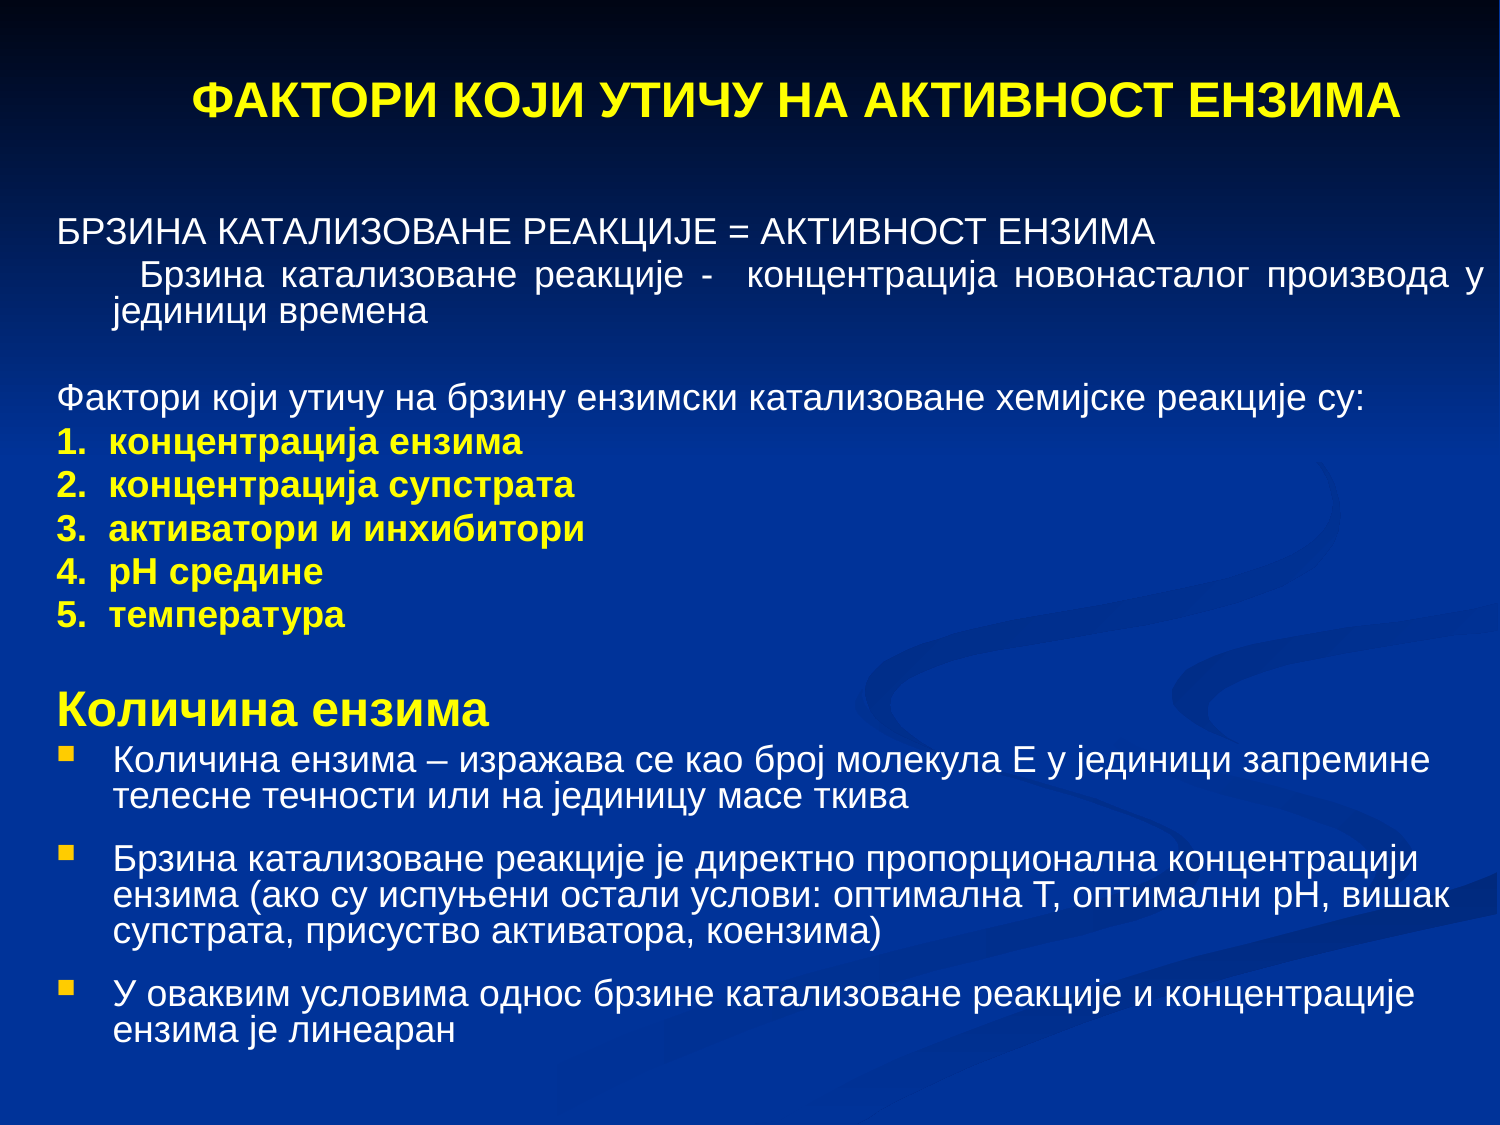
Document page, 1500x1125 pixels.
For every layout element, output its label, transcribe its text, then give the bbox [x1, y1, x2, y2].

title ФАКТОРИ КОЈИ УТИЧУ НА АКТИВНОСТ ЕНЗИМА [159, 77, 1435, 207]
list БРЗИНА КАТАЛИЗОВАНЕ РЕАКЦИЈЕ = АКТИВНОСТ ЕНЗИМА Брзина катализоване реакције - концентрација новонасталог производа у јединици времена Фактори који утичу на брзину ензимски катализоване хемијске реакције су: 1. концентрација ензима 2. концентрација супстрата 3. активатори и инхибитори 4. pH средине 5. температура Количина ензима Количина ензима – изражава се као број молекула Е у јединици запремине телесне течности или на јединицу масе ткива Брзина катализоване реакције је директно пропорционална концентрацији ензима (ако су испуњени остали услови: оптимална Т, оптимални pH, вишак супстрата, присуство активатора, коензима) У оваквим условима однос брзине катализоване реакције и концентрације ензима је линеаран [40, 207, 1500, 1095]
